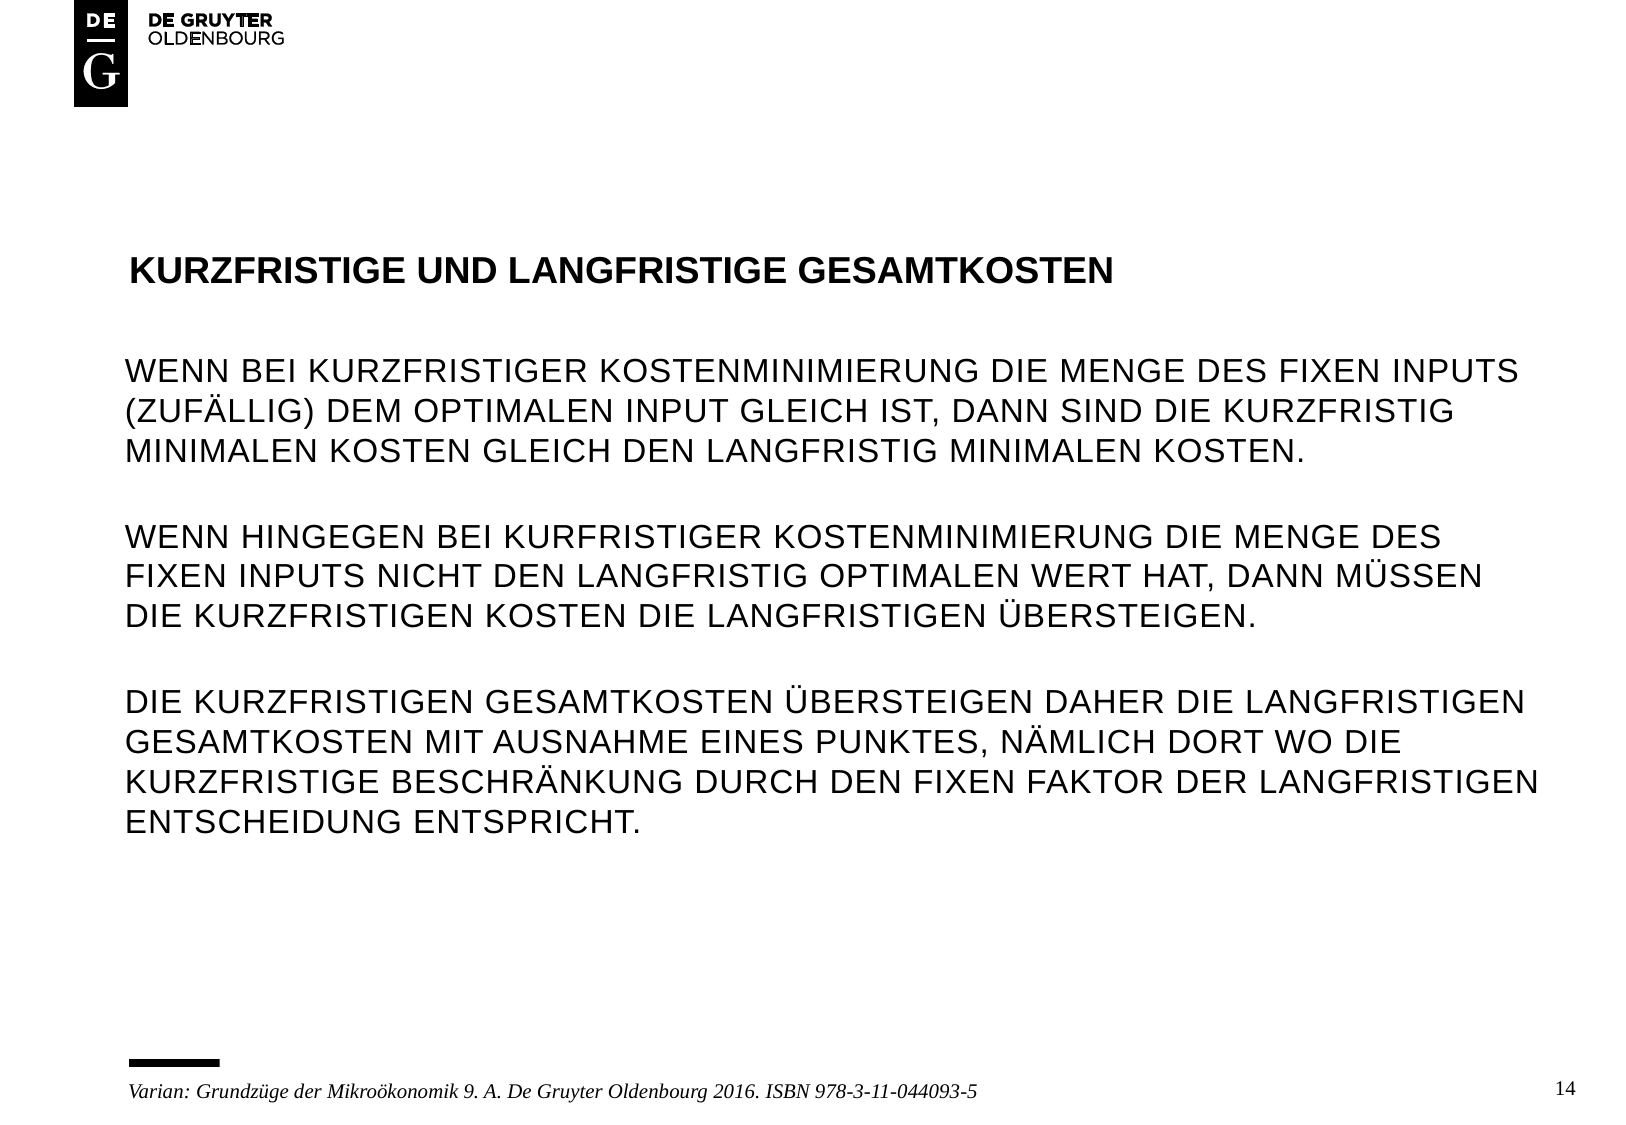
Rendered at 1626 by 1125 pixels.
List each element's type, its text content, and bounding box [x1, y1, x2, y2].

list WENN BEI KURZFRISTIGER KOSTENMINIMIERUNG DIE MENGE DES FIXEN INPUTS (ZUFÄLLIG) DEM OPTIMALEN INPUT GLEICH IST, DANN SIND DIE KURZFRISTIG MINIMALEN KOSTEN GLEICH DEN LANGFRISTIG MINIMALEN KOSTEN. WENN HINGEGEN BEI KURFRISTIGER KOSTENMINIMIERUNG DIE MENGE DES FIXEN INPUTS NICHT DEN LANGFRISTIG OPTIMALEN WERT HAT, DANN MÜSSEN DIE KURZFRISTigEN KOSTEN DIE LANGFRISTIGEN ÜBERSTEIGEN. DIE KURZfRISTIGEN GESAMTKOSTEN ÜBERSTEIGEN DAHER DIE LANGFRISTIGEN GESAMTKOSTEN MIT AUSNAHME EINES PUNKTES, NÄMLICH DORT WO DIE KURZFRISTIGE BESCHRÄNKUNG DURCH DEN FIXEN FAKTOR DER LANGFRISTIGEN ENTSCHEIDUNG ENTSPRICHT. [124, 349, 1552, 1011]
slide_number 14 [1554, 1074, 1614, 1104]
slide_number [128, 1077, 1539, 1108]
title KURZFRISTIGE UND LANGFRISTIGE GESAMTKOSTEN [129, 245, 1556, 328]
